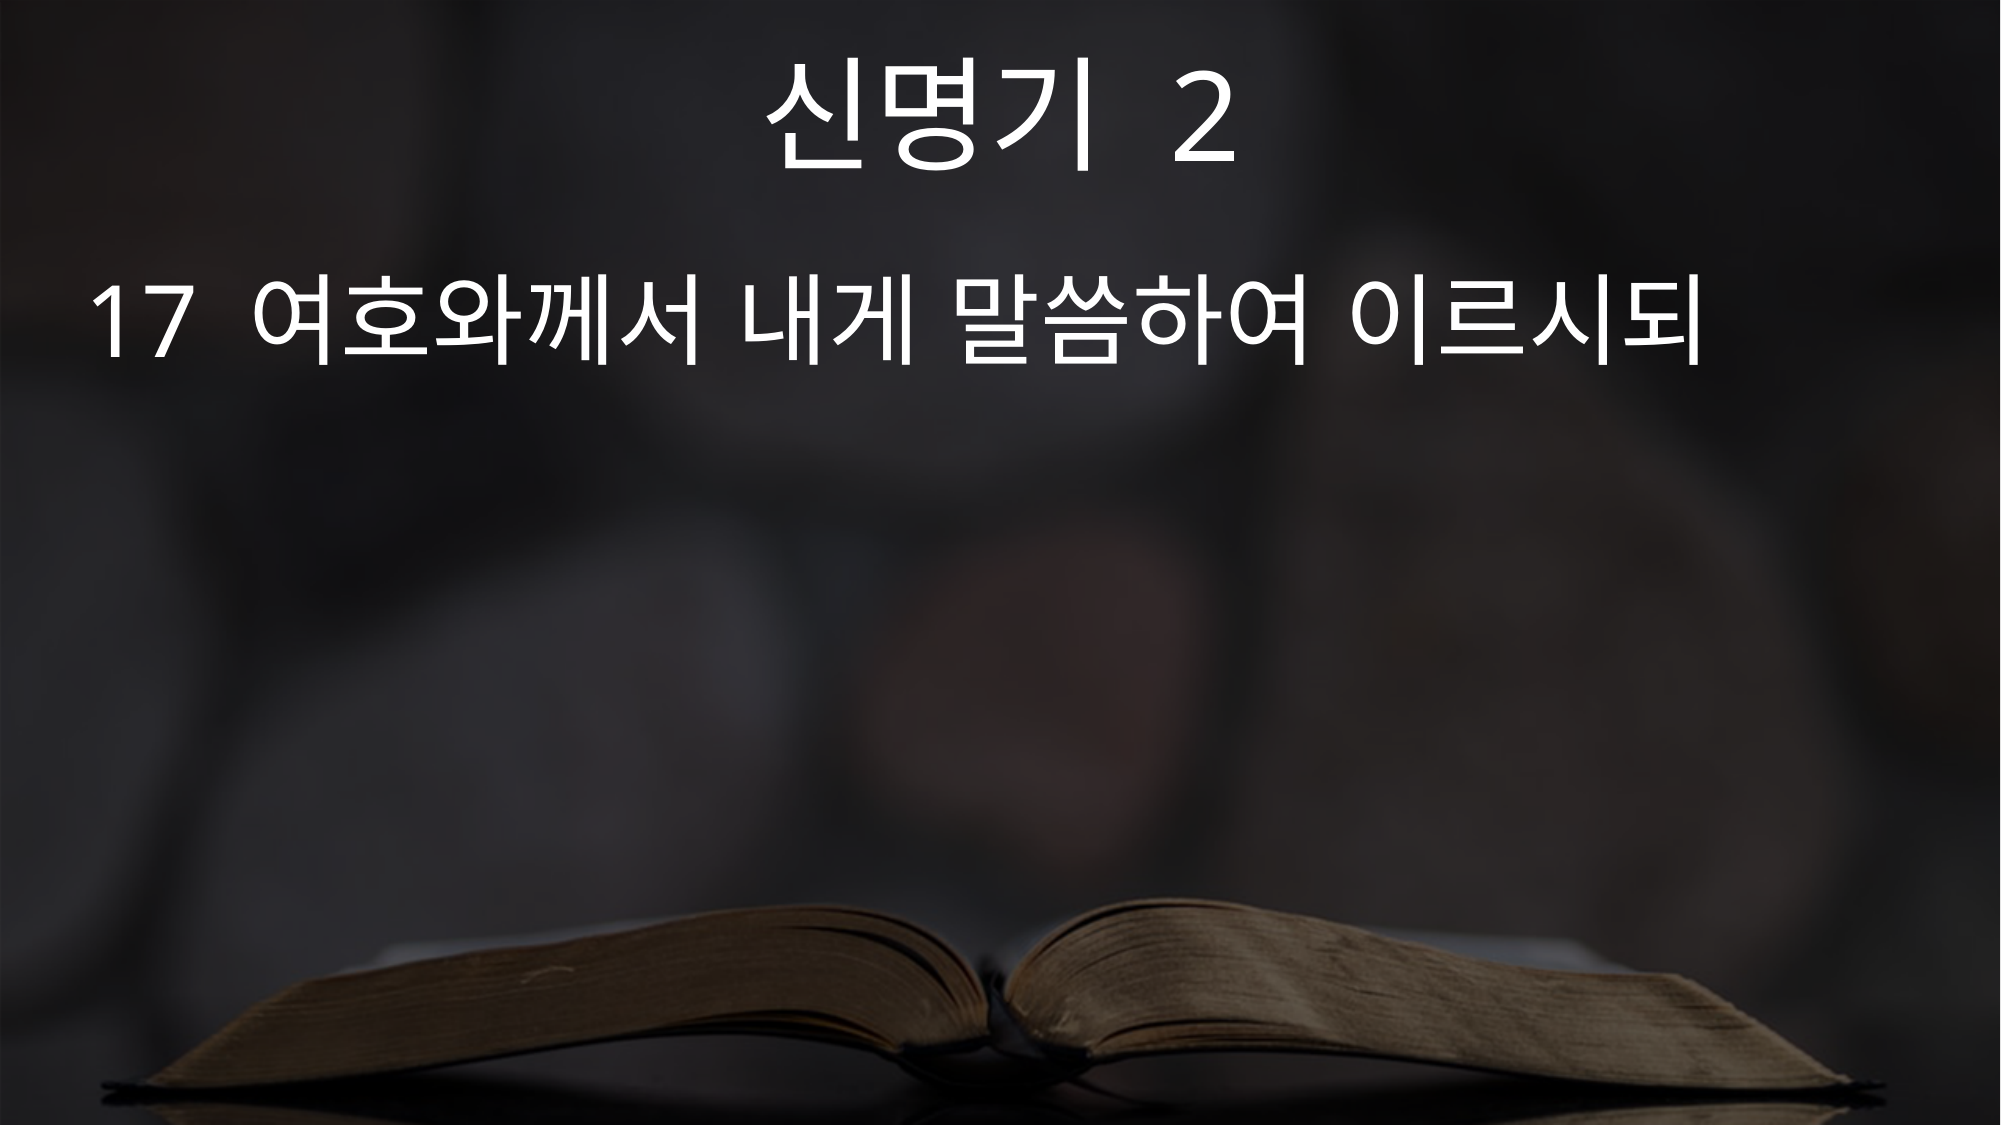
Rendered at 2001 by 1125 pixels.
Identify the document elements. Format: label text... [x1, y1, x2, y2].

footer 신명기 2 [0, 32, 2000, 192]
picture [0, 0, 2001, 1125]
list 17 여호와께서 내게 말씀하여 이르시되 [69, 263, 1953, 423]
